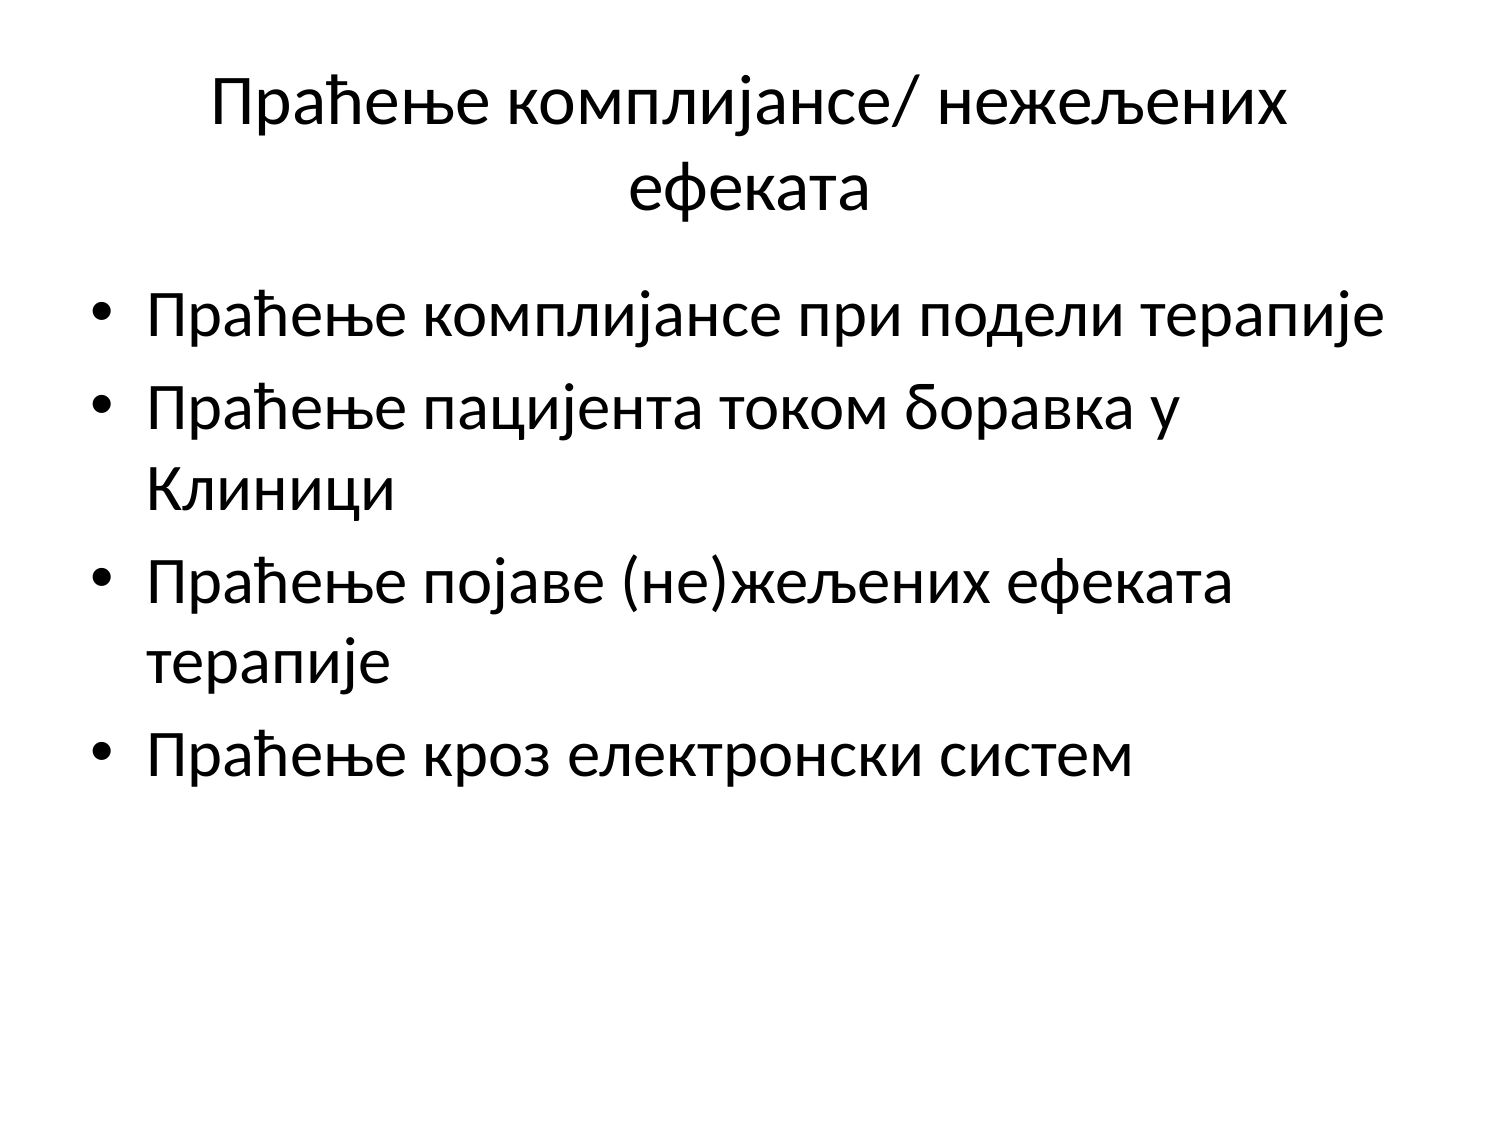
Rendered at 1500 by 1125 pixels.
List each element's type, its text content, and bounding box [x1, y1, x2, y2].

title Праћење комплијансе/ нежељених ефеката [75, 45, 1425, 233]
list Праћење комплијансе при подели терапије Праћење пацијента током боравка у Клиници Праћење појаве (не)жељених ефеката терапије Праћење кроз електронски систем [75, 262, 1425, 1005]
